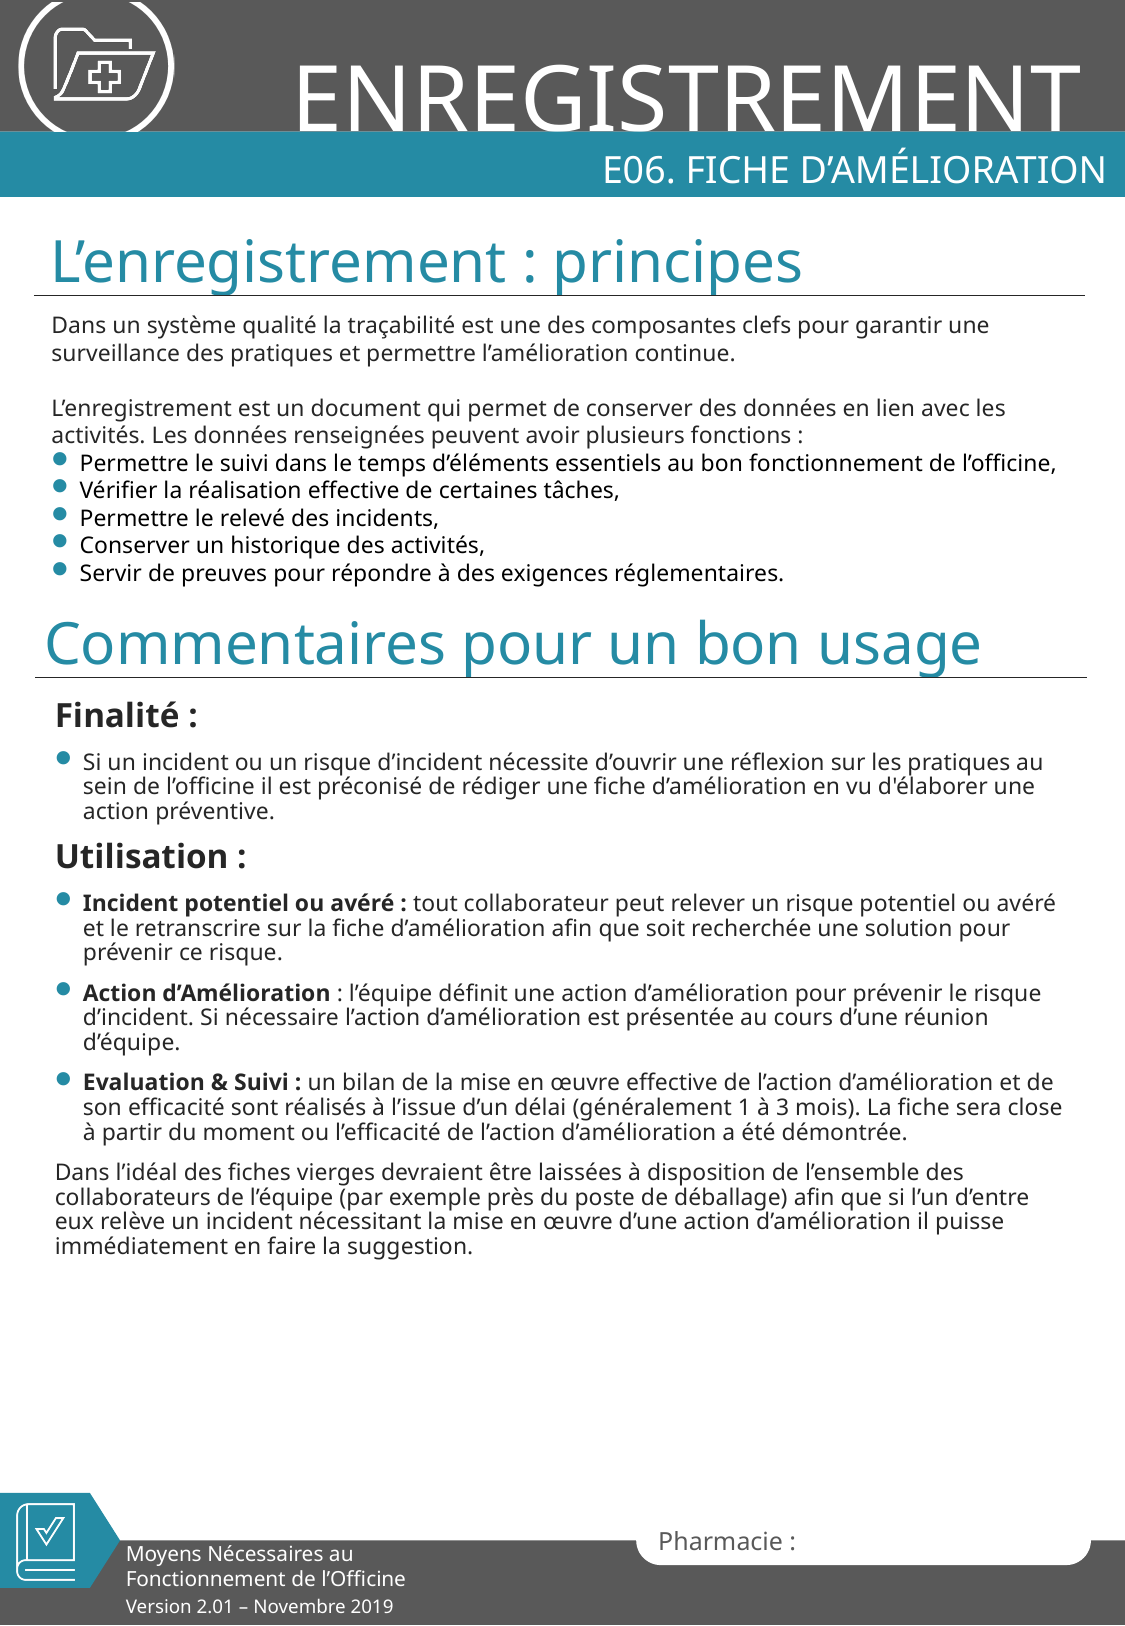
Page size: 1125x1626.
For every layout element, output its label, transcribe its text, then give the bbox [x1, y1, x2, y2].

picture [18, 2, 175, 132]
picture [16, 1503, 75, 1581]
title E06. Fiche d’Amélioration [33, 142, 1123, 199]
list Finalité : Si un incident ou un risque d’incident nécessite d’ouvrir une réflexion sur les pratiques au sein de l’officine il est préconisé de rédiger une fiche d’amélioration en vu d'élaborer une action préventive. Utilisation : Incident potentiel ou avéré : tout collaborateur peut relever un risque potentiel ou avéré et le retranscrire sur la fiche d’amélioration afin que soit recherchée une solution pour prévenir ce risque. Action d’Amélioration : l’équipe définit une action d’amélioration pour prévenir le risque d’incident. Si nécessaire l’action d’amélioration est présentée au cours d’une réunion d’équipe. Evaluation & Suivi : un bilan de la mise en œuvre effective de l’action d’amélioration et de son efficacité sont réalisés à l’issue d’un délai (généralement 1 à 3 mois). La fiche sera close à partir du moment ou l’efficacité de l’action d’amélioration a été démontrée. Dans l’idéal des fiches vierges devraient être laissées à disposition de l’ensemble des collaborateurs de l’équipe (par exemple près du poste de déballage) afin que si l’un d’entre eux relève un incident nécessitant la mise en œuvre d’une action d’amélioration il puisse immédiatement en faire la suggestion. [39, 691, 1089, 1446]
